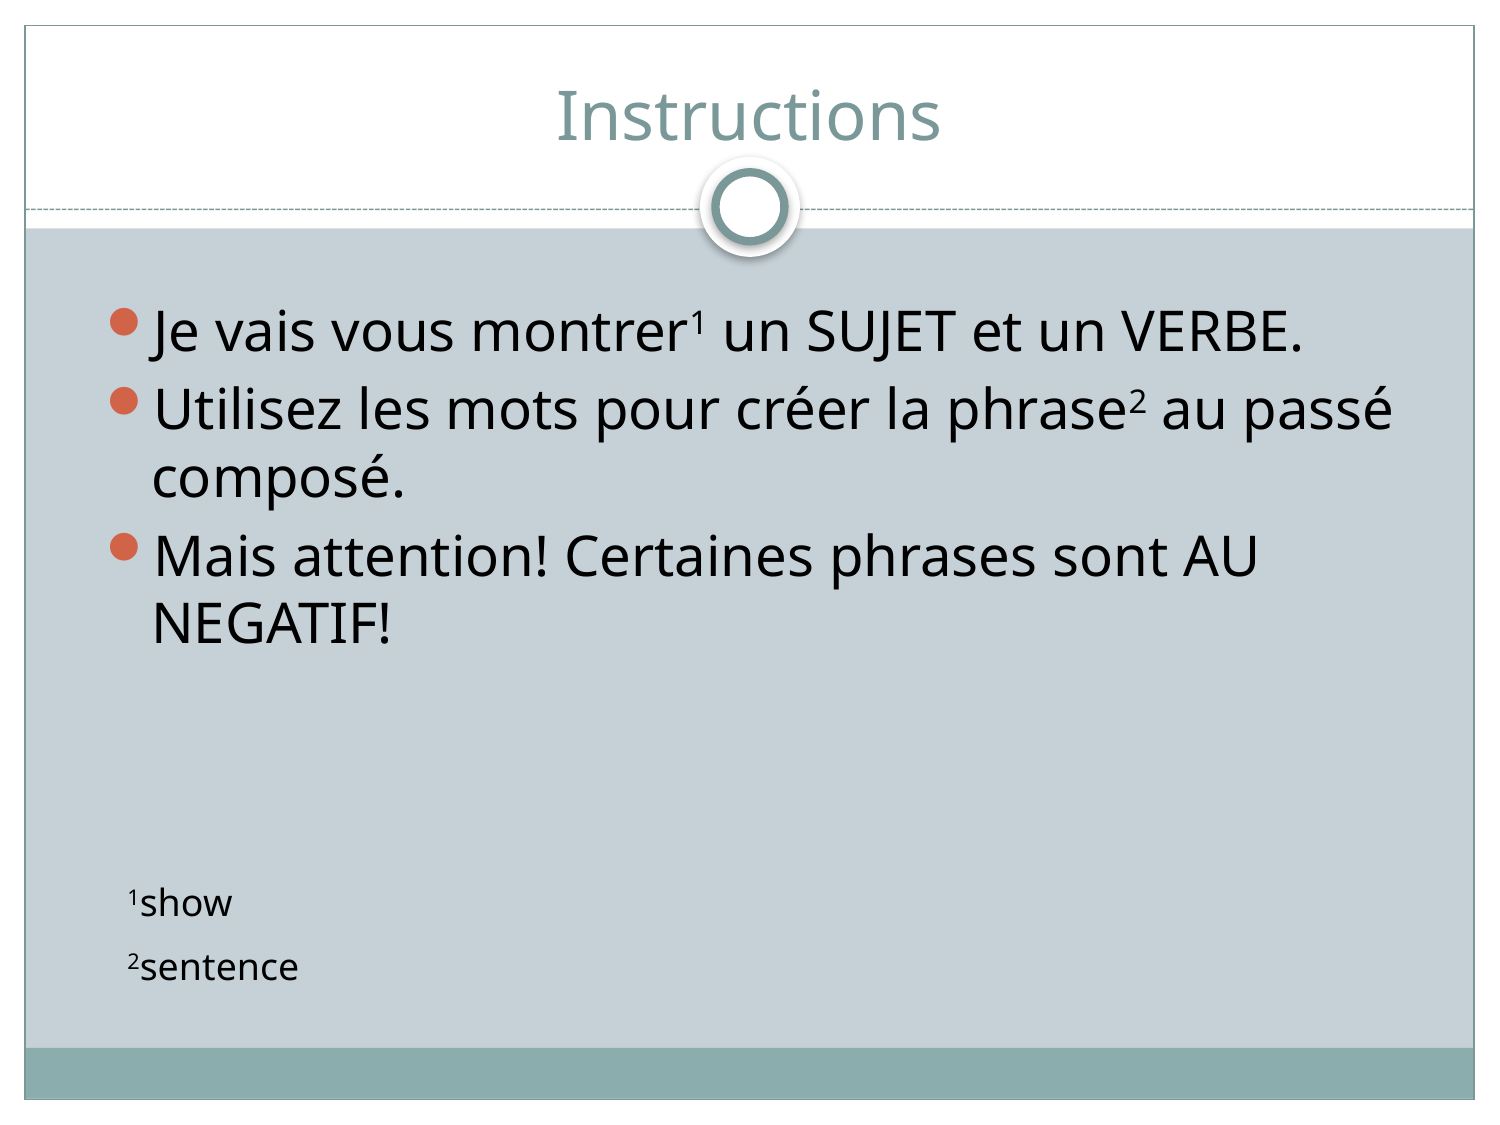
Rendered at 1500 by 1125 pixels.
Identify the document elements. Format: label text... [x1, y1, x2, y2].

text_box 1show 2sentence [112, 872, 650, 996]
list Je vais vous montrer1 un SUJET et un VERBE. Utilisez les mots pour créer la phrase2 au passé composé. Mais attention! Certaines phrases sont AU NEGATIF! [91, 287, 1450, 800]
title Instructions [49, 37, 1450, 162]
